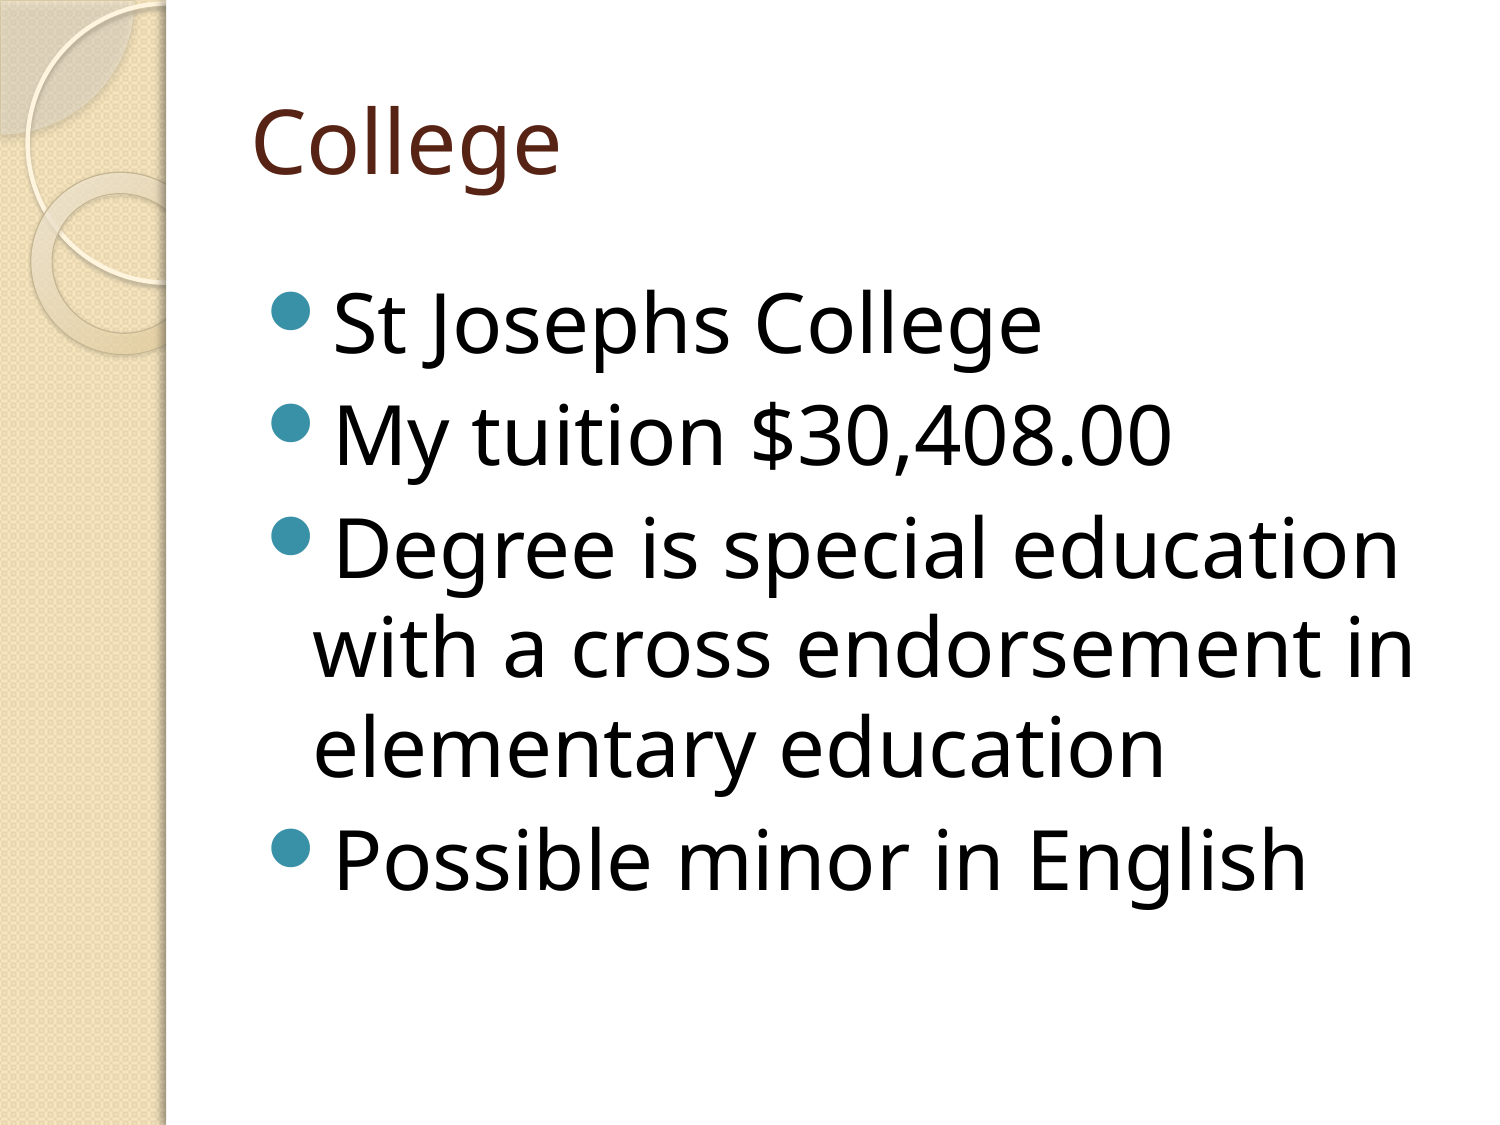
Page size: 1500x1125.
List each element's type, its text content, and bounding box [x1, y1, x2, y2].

list St Josephs College My tuition $30,408.00 Degree is special education with a cross endorsement in elementary education Possible minor in English [237, 262, 1468, 1050]
title College [235, 45, 1466, 233]
